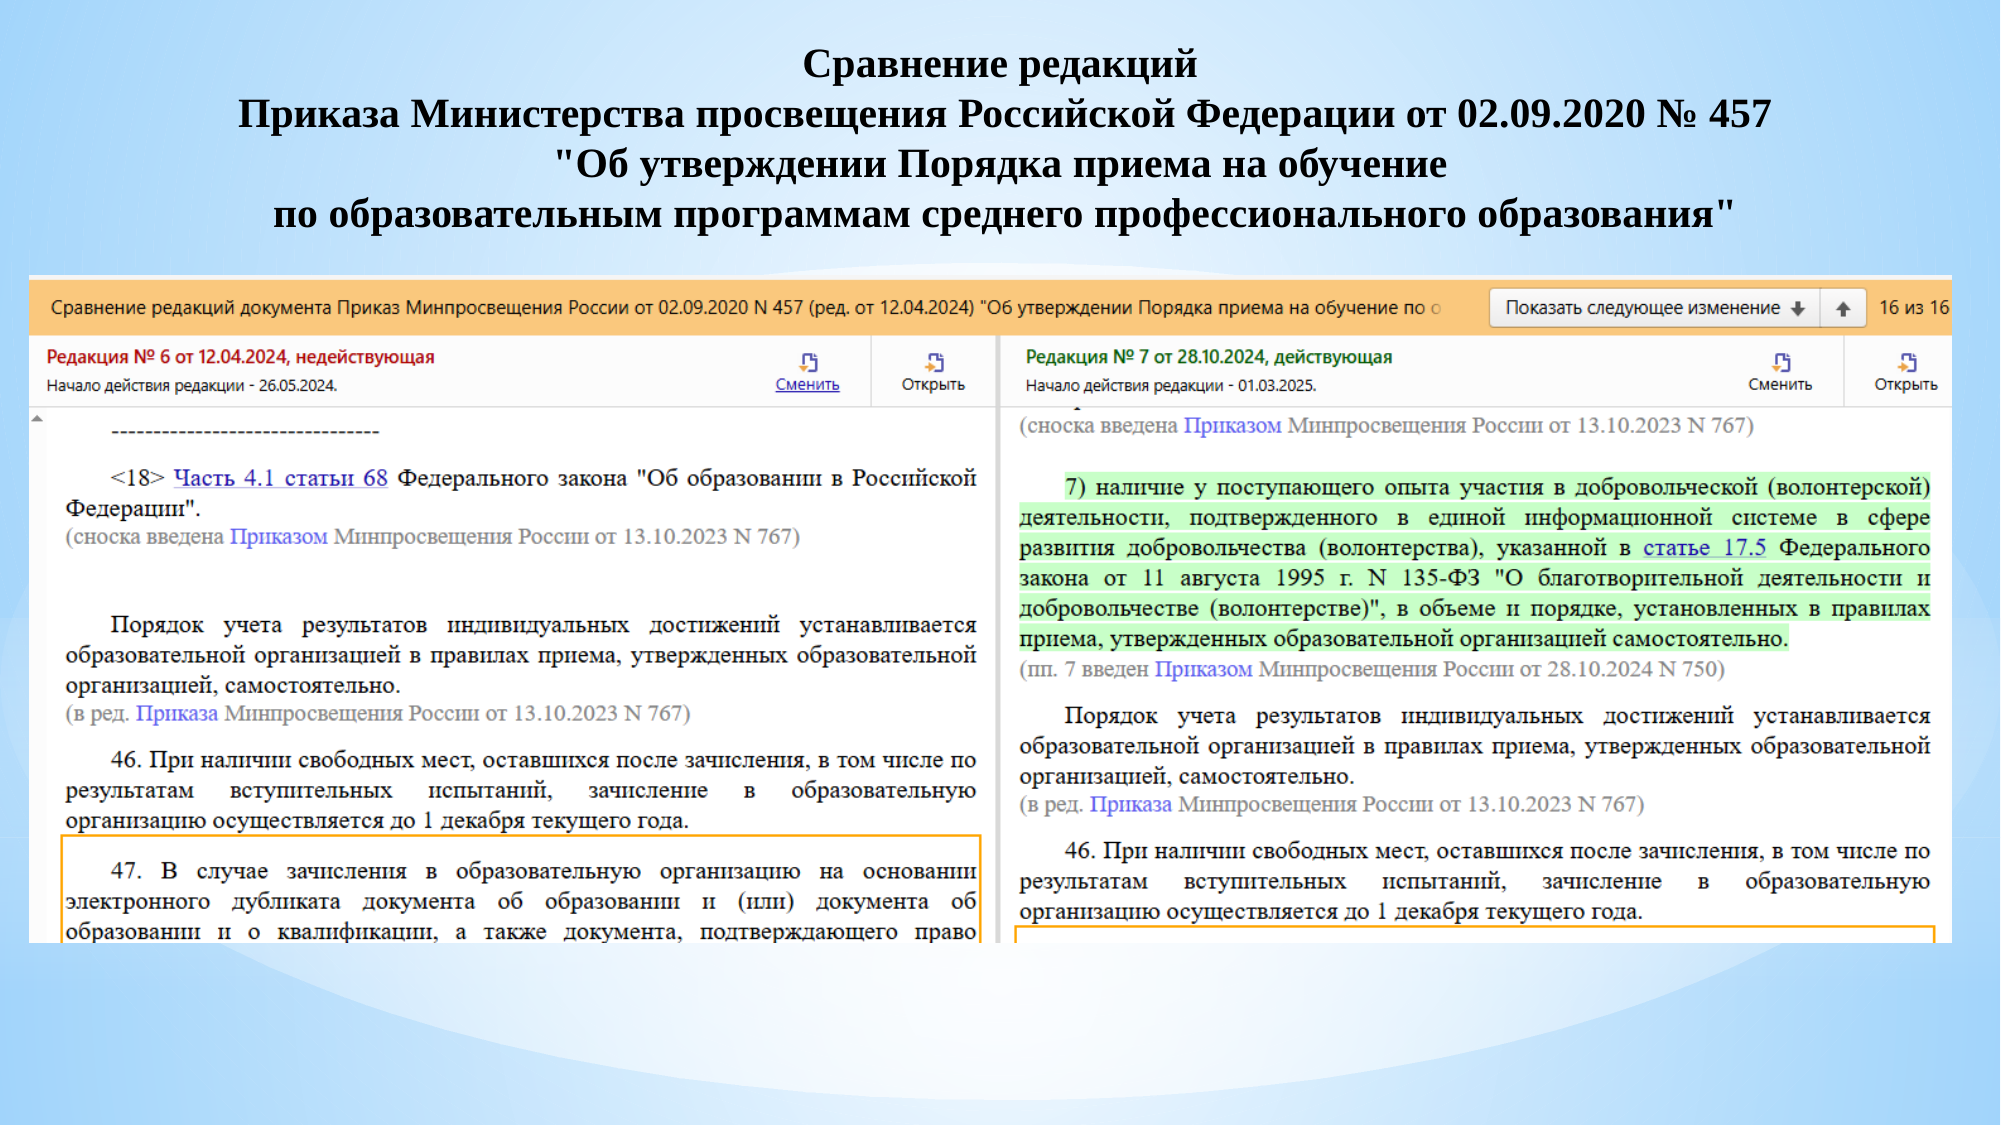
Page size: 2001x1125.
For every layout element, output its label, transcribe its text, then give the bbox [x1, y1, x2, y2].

title Сравнение редакций Приказа Министерства просвещения Российской Федерации от 02.09.2020 № 457 "Об утверждении Порядка приема на обучение по образовательным программам среднего профессионального образования" [51, 28, 1959, 240]
picture [29, 275, 1952, 944]
